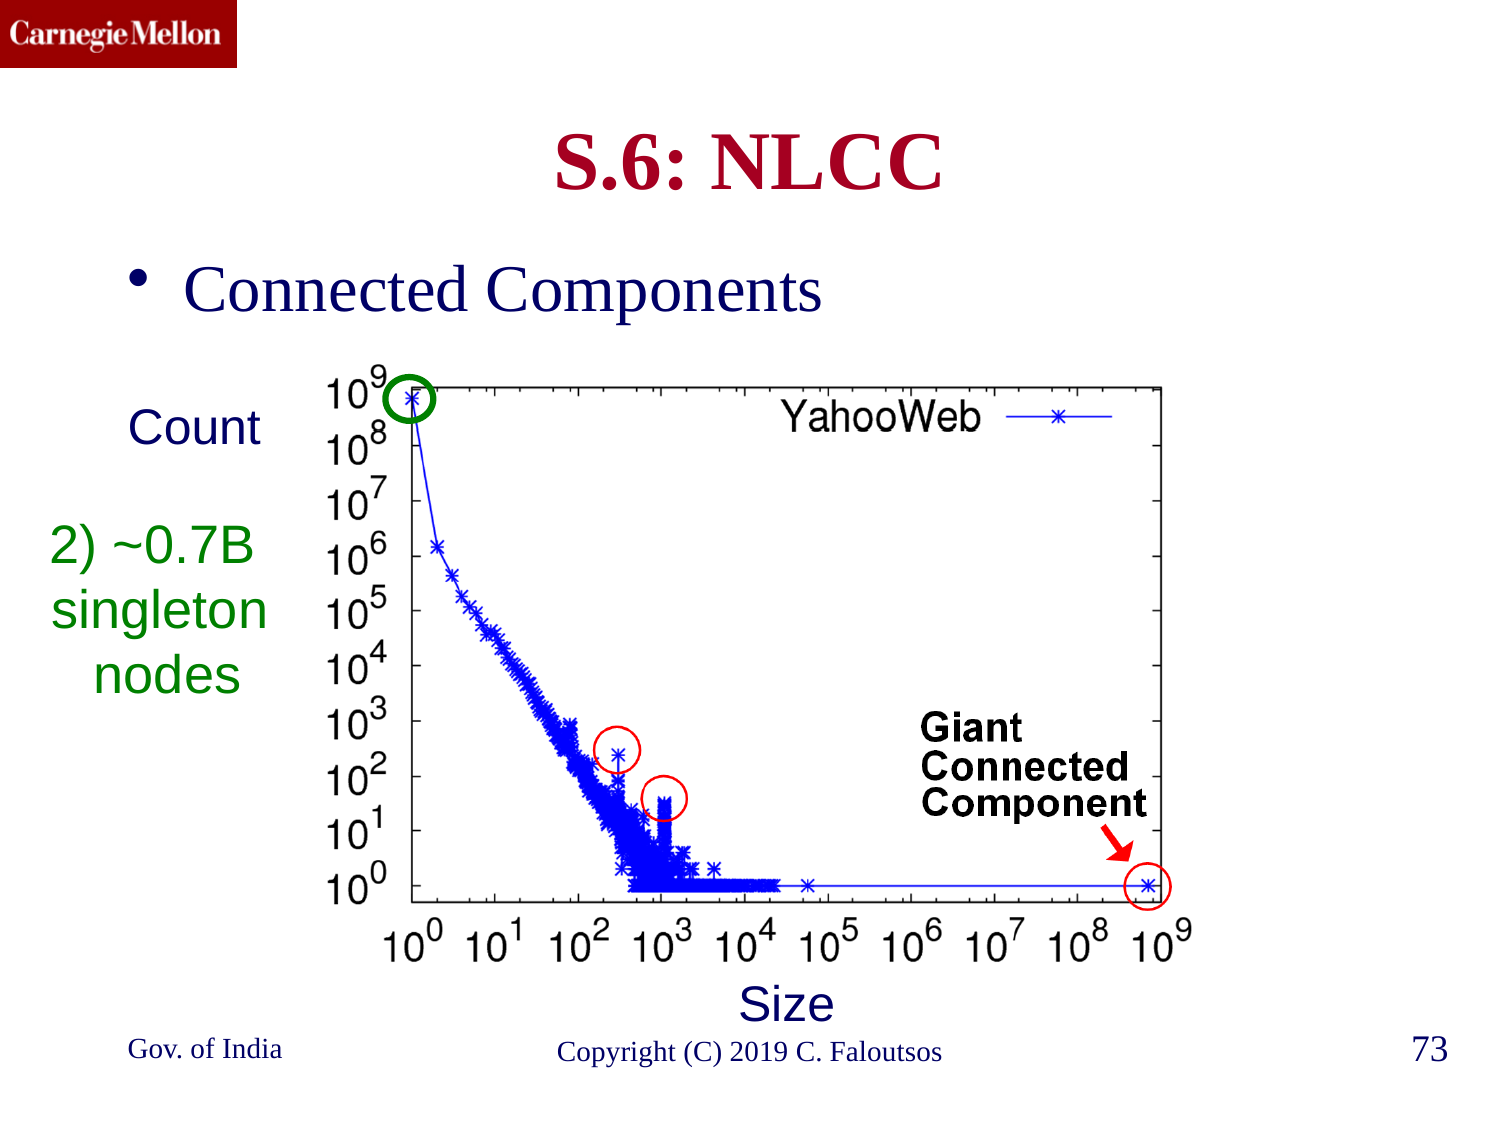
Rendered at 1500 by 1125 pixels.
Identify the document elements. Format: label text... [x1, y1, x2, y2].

title S.6: NLCC [112, 99, 1388, 213]
picture [0, 0, 237, 68]
text_box 2) ~0.7B singleton nodes [34, 502, 269, 712]
slide_number Gov. of India [112, 1021, 426, 1098]
slide_number 73 [1151, 1016, 1465, 1092]
footer Copyright (C) 2019 C. Faloutsos [512, 1029, 988, 1101]
picture [274, 362, 1201, 1021]
list Connected Components [112, 237, 1388, 1001]
text_box Count [112, 387, 269, 463]
